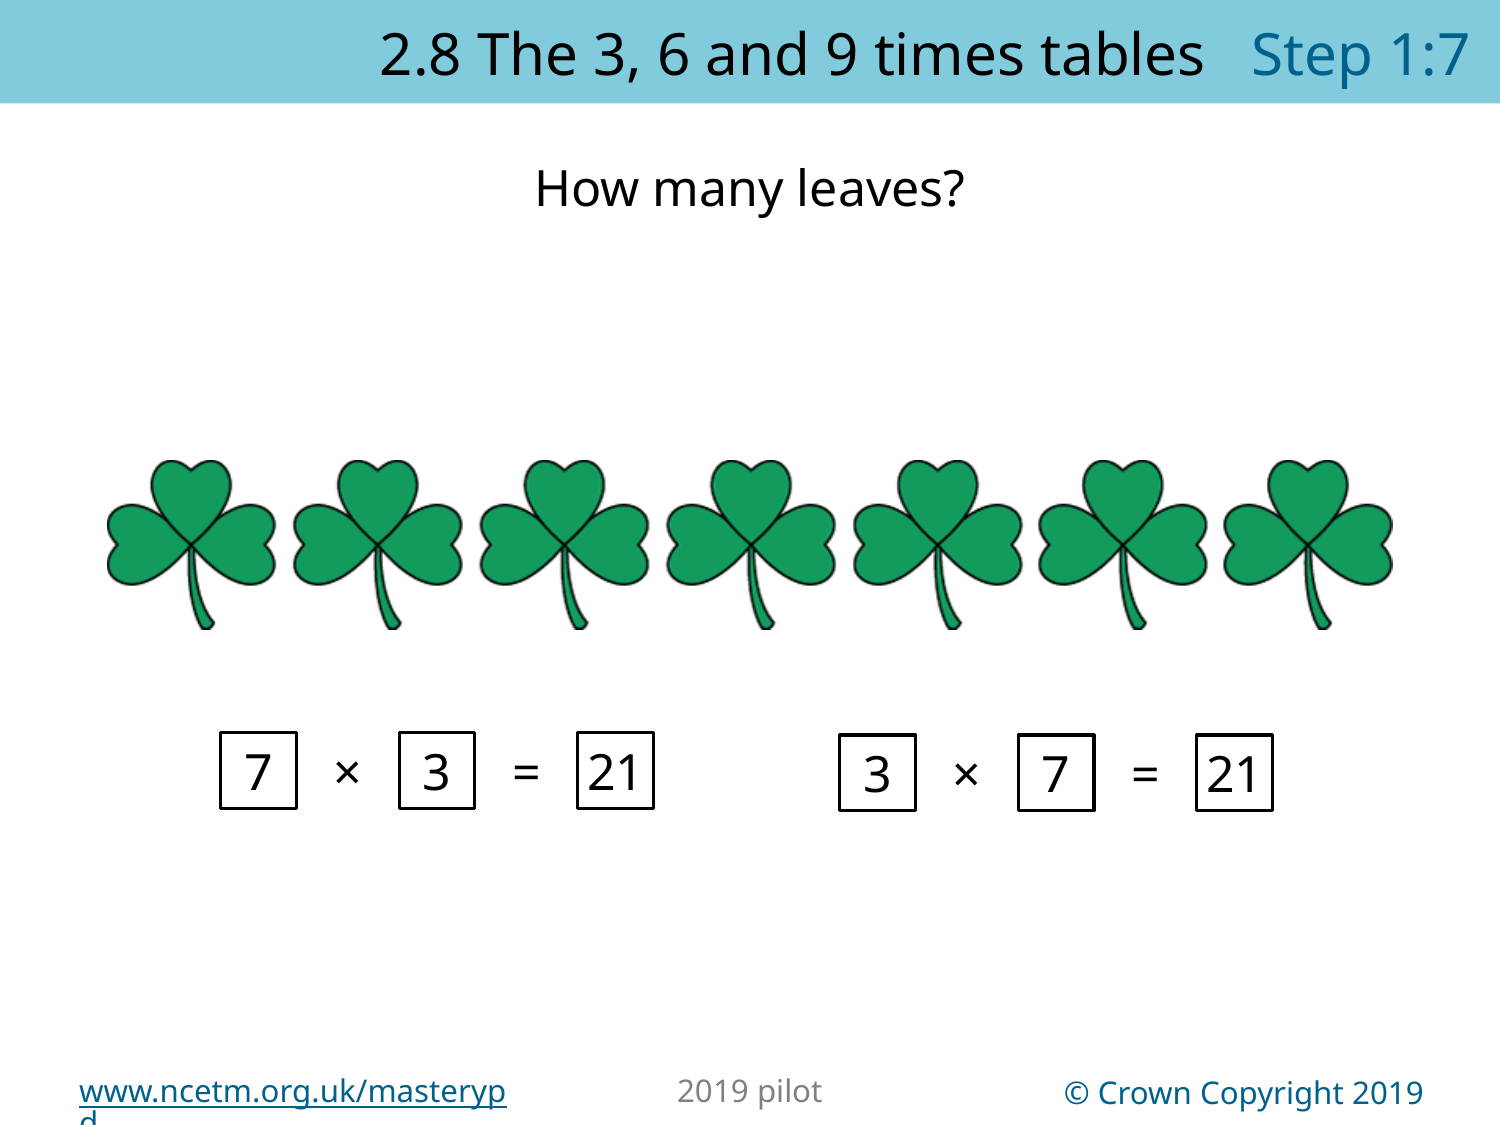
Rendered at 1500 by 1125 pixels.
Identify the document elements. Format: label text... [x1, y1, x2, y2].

text_box [839, 735, 916, 811]
text_box 21 [654, 732, 659, 808]
text_box = [1115, 735, 1175, 810]
text_box × [318, 732, 378, 808]
text_box [577, 732, 654, 809]
picture [106, 459, 1394, 630]
text_box 21 [1273, 735, 1279, 810]
text_box = [496, 732, 556, 808]
text_box 21 [1191, 735, 1196, 810]
text_box [1018, 735, 1094, 811]
text_box 21 [572, 732, 577, 808]
text_box [399, 732, 475, 809]
list 2.8 The 3, 6 and 9 times tables Step 1:7 [0, 0, 1500, 104]
text_box How many leaves? [519, 148, 981, 224]
text_box [1196, 735, 1273, 811]
text_box [220, 732, 297, 809]
text_box × [937, 735, 997, 810]
